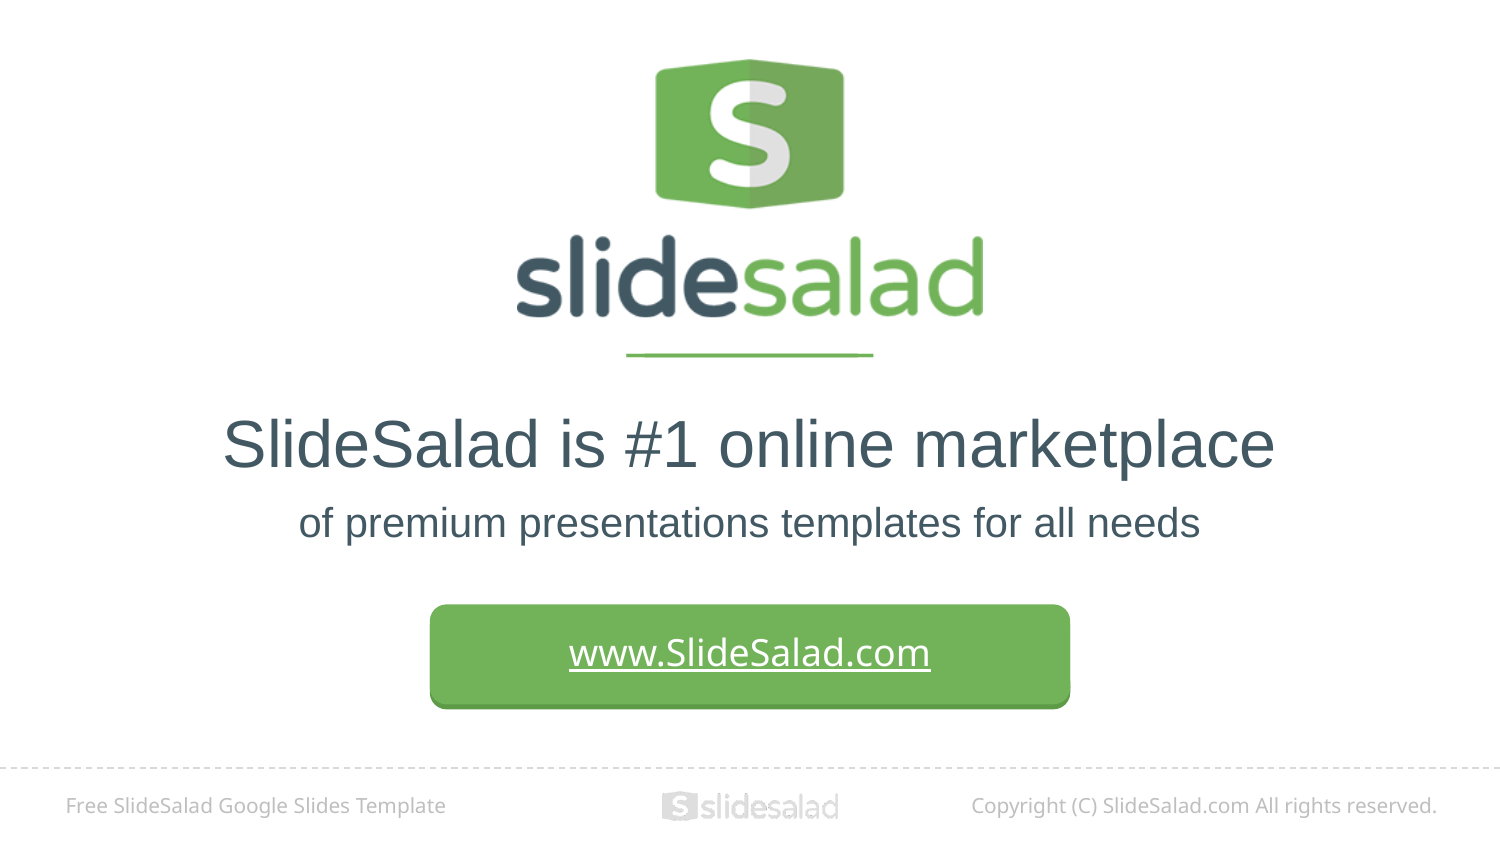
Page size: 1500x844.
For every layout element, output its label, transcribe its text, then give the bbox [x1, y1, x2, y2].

text_box SlideSalad is #1 online marketplace [154, 409, 1346, 482]
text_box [429, 604, 1071, 710]
picture [662, 791, 838, 823]
picture [516, 59, 984, 371]
text_box of premium presentations templates for all needs [154, 501, 1346, 547]
